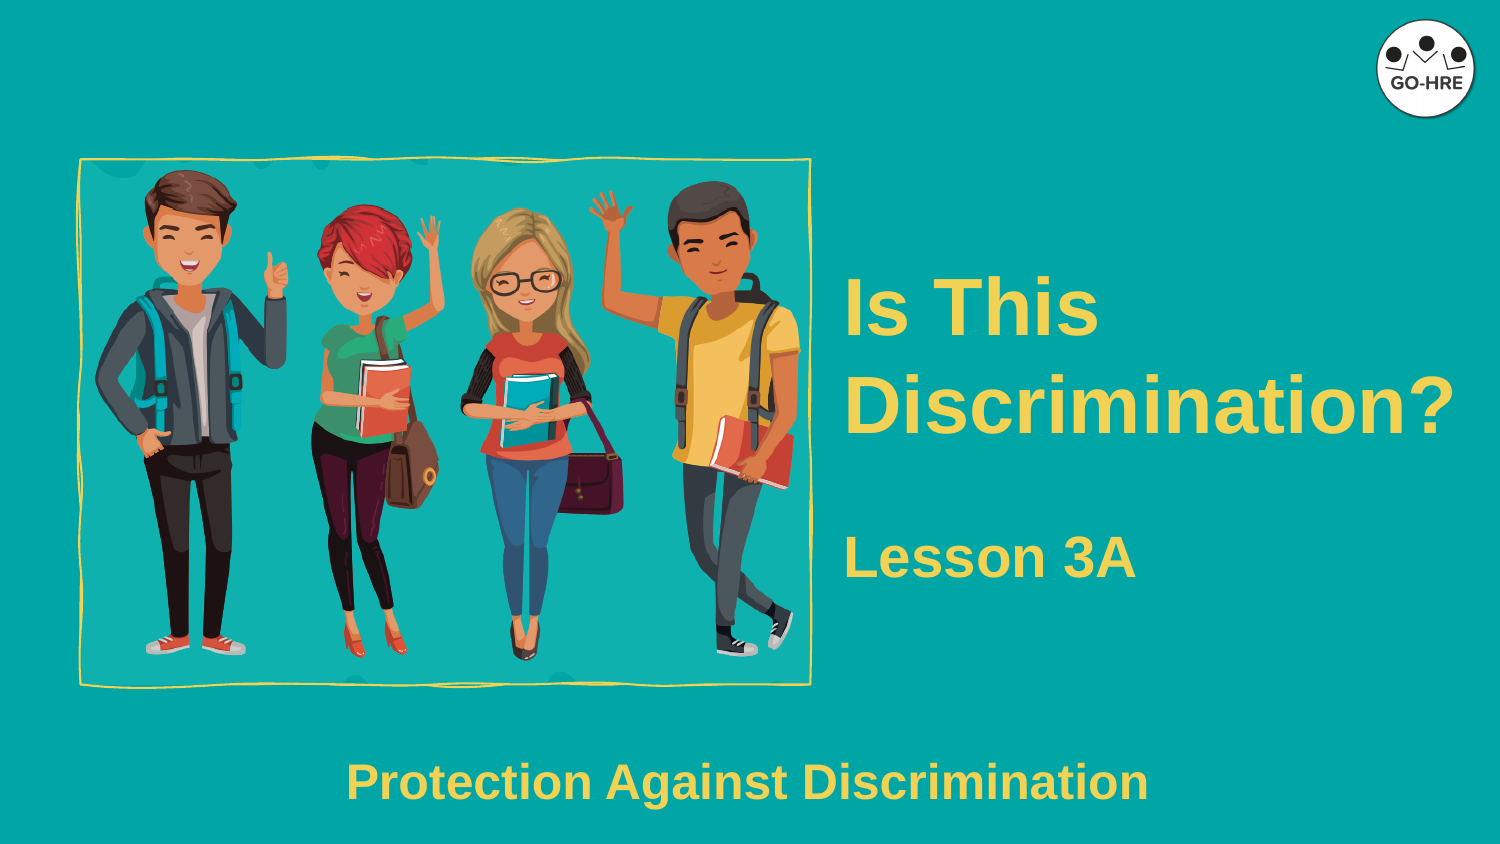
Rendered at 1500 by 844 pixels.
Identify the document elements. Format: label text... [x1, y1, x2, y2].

picture [80, 159, 811, 685]
title Is This Discrimination? Lesson 3A [828, 113, 1479, 690]
picture [1375, 18, 1478, 121]
text_box Protection Against Discrimination [10, 690, 1486, 825]
